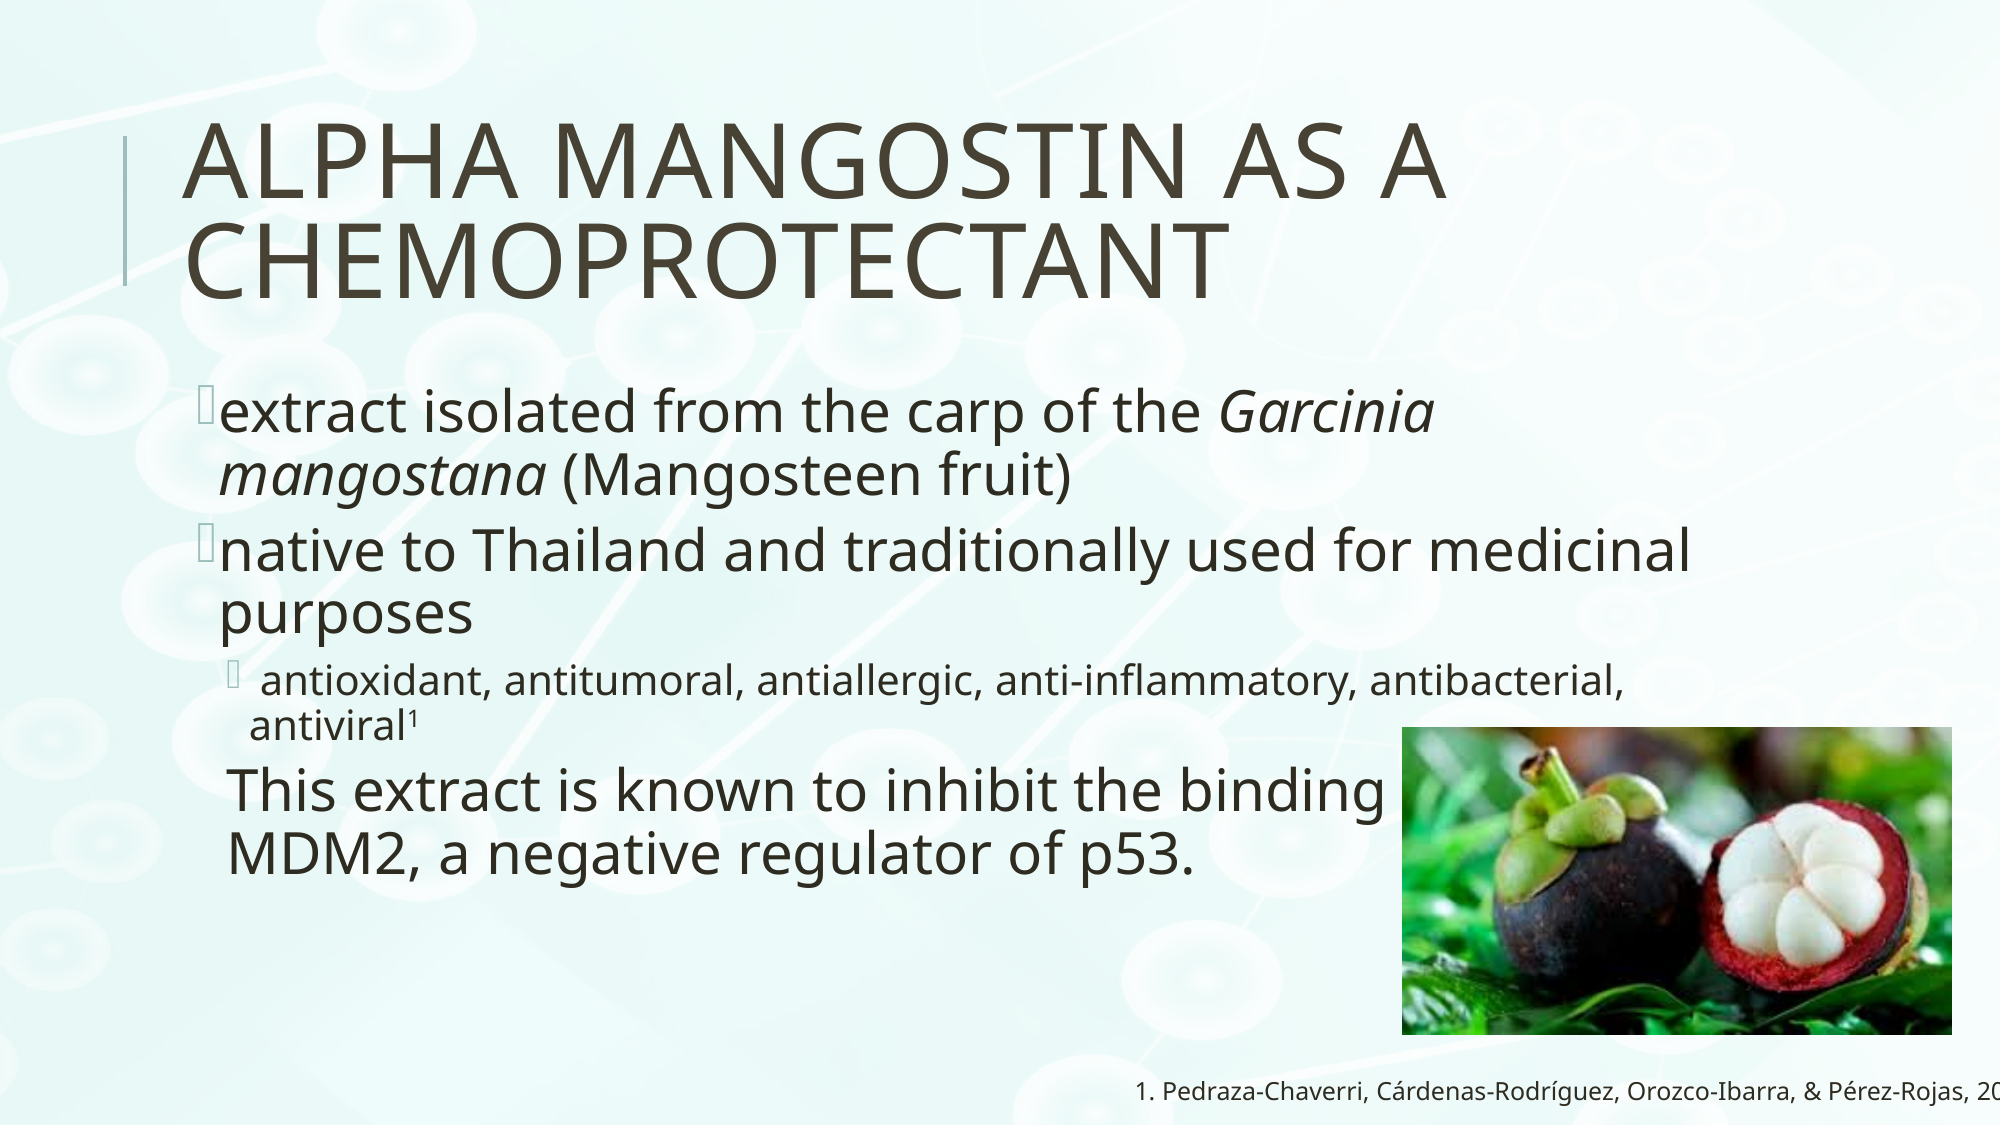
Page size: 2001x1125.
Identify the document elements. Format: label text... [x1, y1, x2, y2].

title Alpha Mangostin as a chemoprotectant [168, 96, 1763, 342]
picture [1402, 727, 1952, 1036]
text_box 1. Pedraza-Chaverri, Cárdenas-Rodríguez, Orozco-Ibarra, & Pérez-Rojas, 2008 [1119, 1068, 2000, 1113]
list extract isolated from the carp of the Garcinia mangostana (Mangosteen fruit) native to Thailand and traditionally used for medicinal purposes antioxidant, antitumoral, antiallergic, anti-inflammatory, antibacterial, antiviral1 This extract is known to inhibit the binding of p53 to MDM2, a negative regulator of p53. [168, 375, 1763, 1035]
